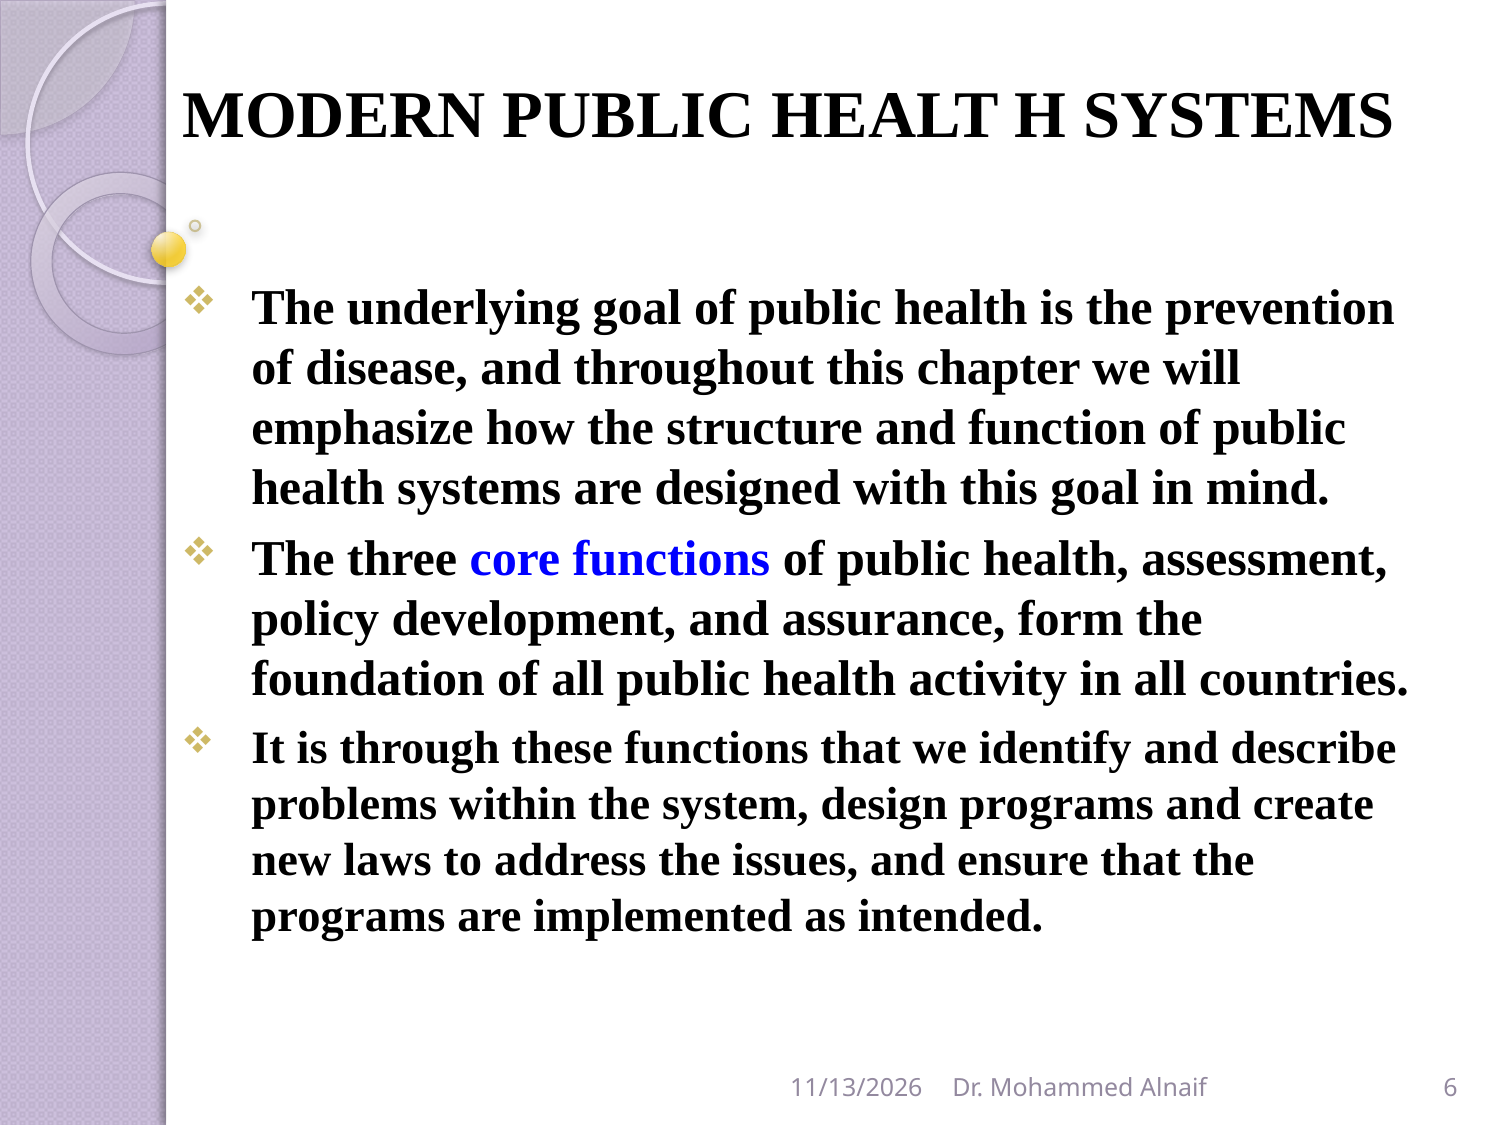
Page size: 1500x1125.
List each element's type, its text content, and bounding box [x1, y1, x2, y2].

slide_number 6 [1413, 1034, 1488, 1113]
title MODERN PUBLIC HEALT H SYSTEMS [137, 62, 1413, 159]
footer Dr. Mohammed Alnaif [937, 1034, 1413, 1113]
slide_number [587, 1034, 937, 1113]
subtitle The underlying goal of public health is the prevention of disease, and throughout this chapter we will emphasize how the structure and function of public health systems are designed with this goal in mind. The three core functions of public health, assessment, policy development, and assurance, form the foundation of all public health activity in all countries. It is through these functions that we identify and describe problems within the system, design programs and create new laws to address the issues, and ensure that the programs are implemented as intended. [162, 275, 1450, 1013]
